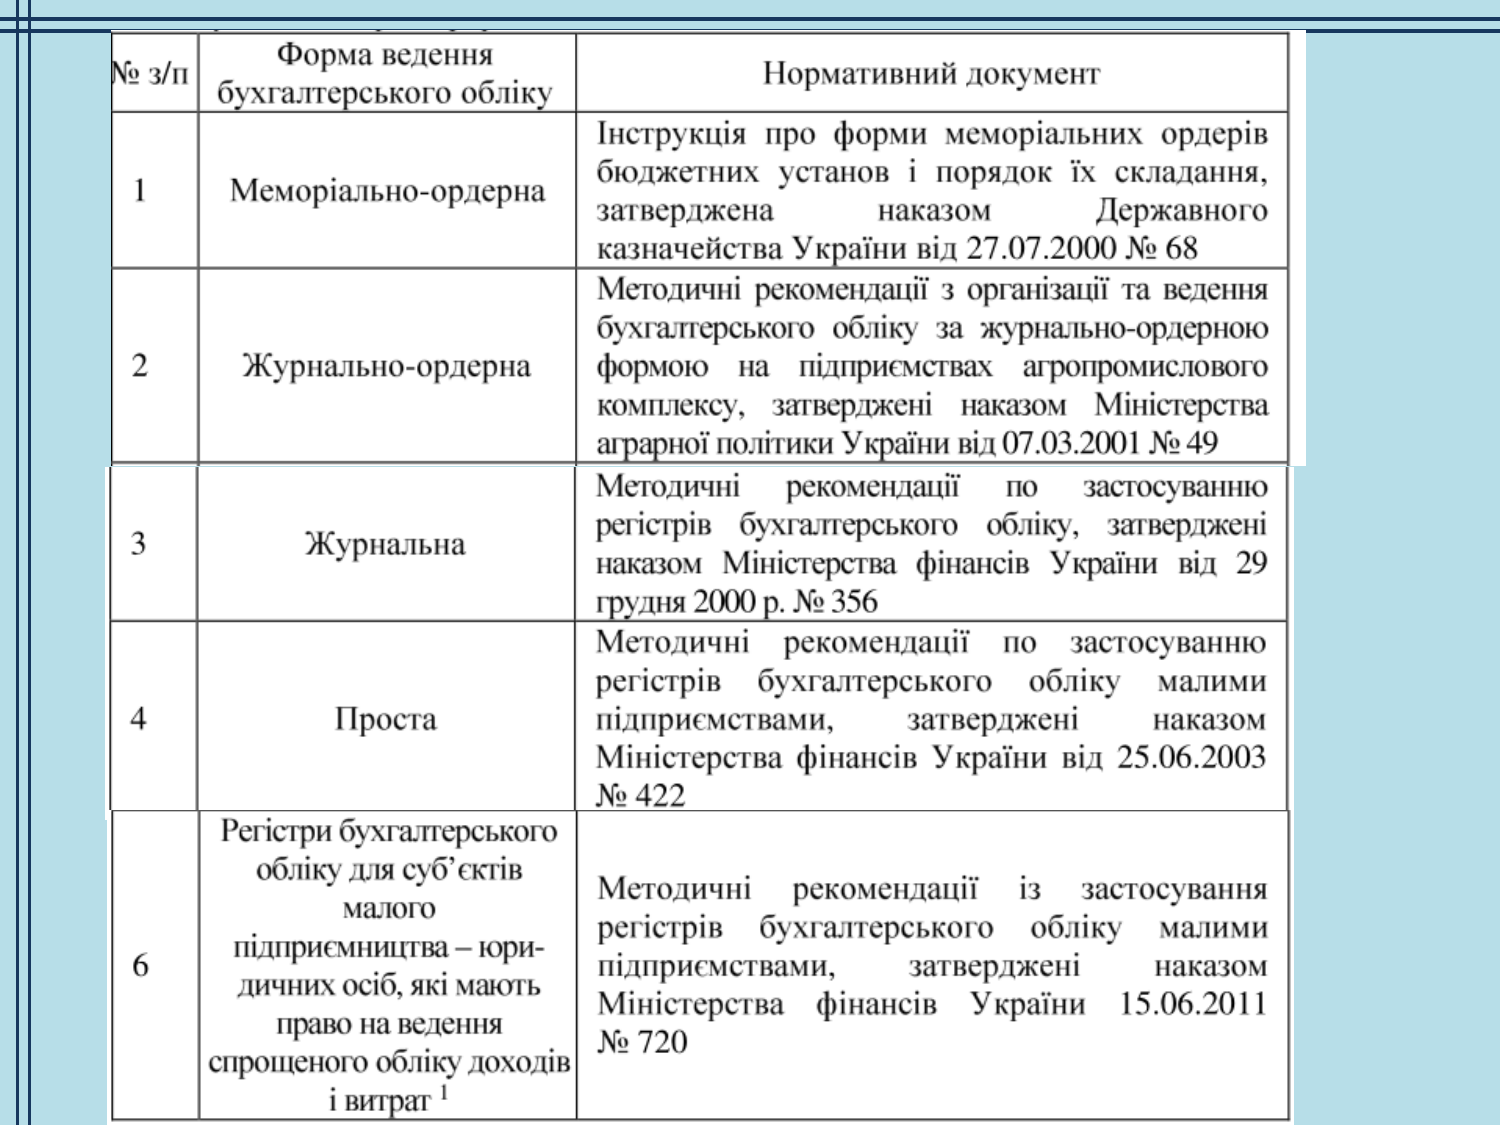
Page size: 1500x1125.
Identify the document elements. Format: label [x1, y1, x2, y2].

picture [105, 467, 1294, 1125]
text_box [0, 0, 1500, 1125]
picture [111, 30, 1306, 466]
